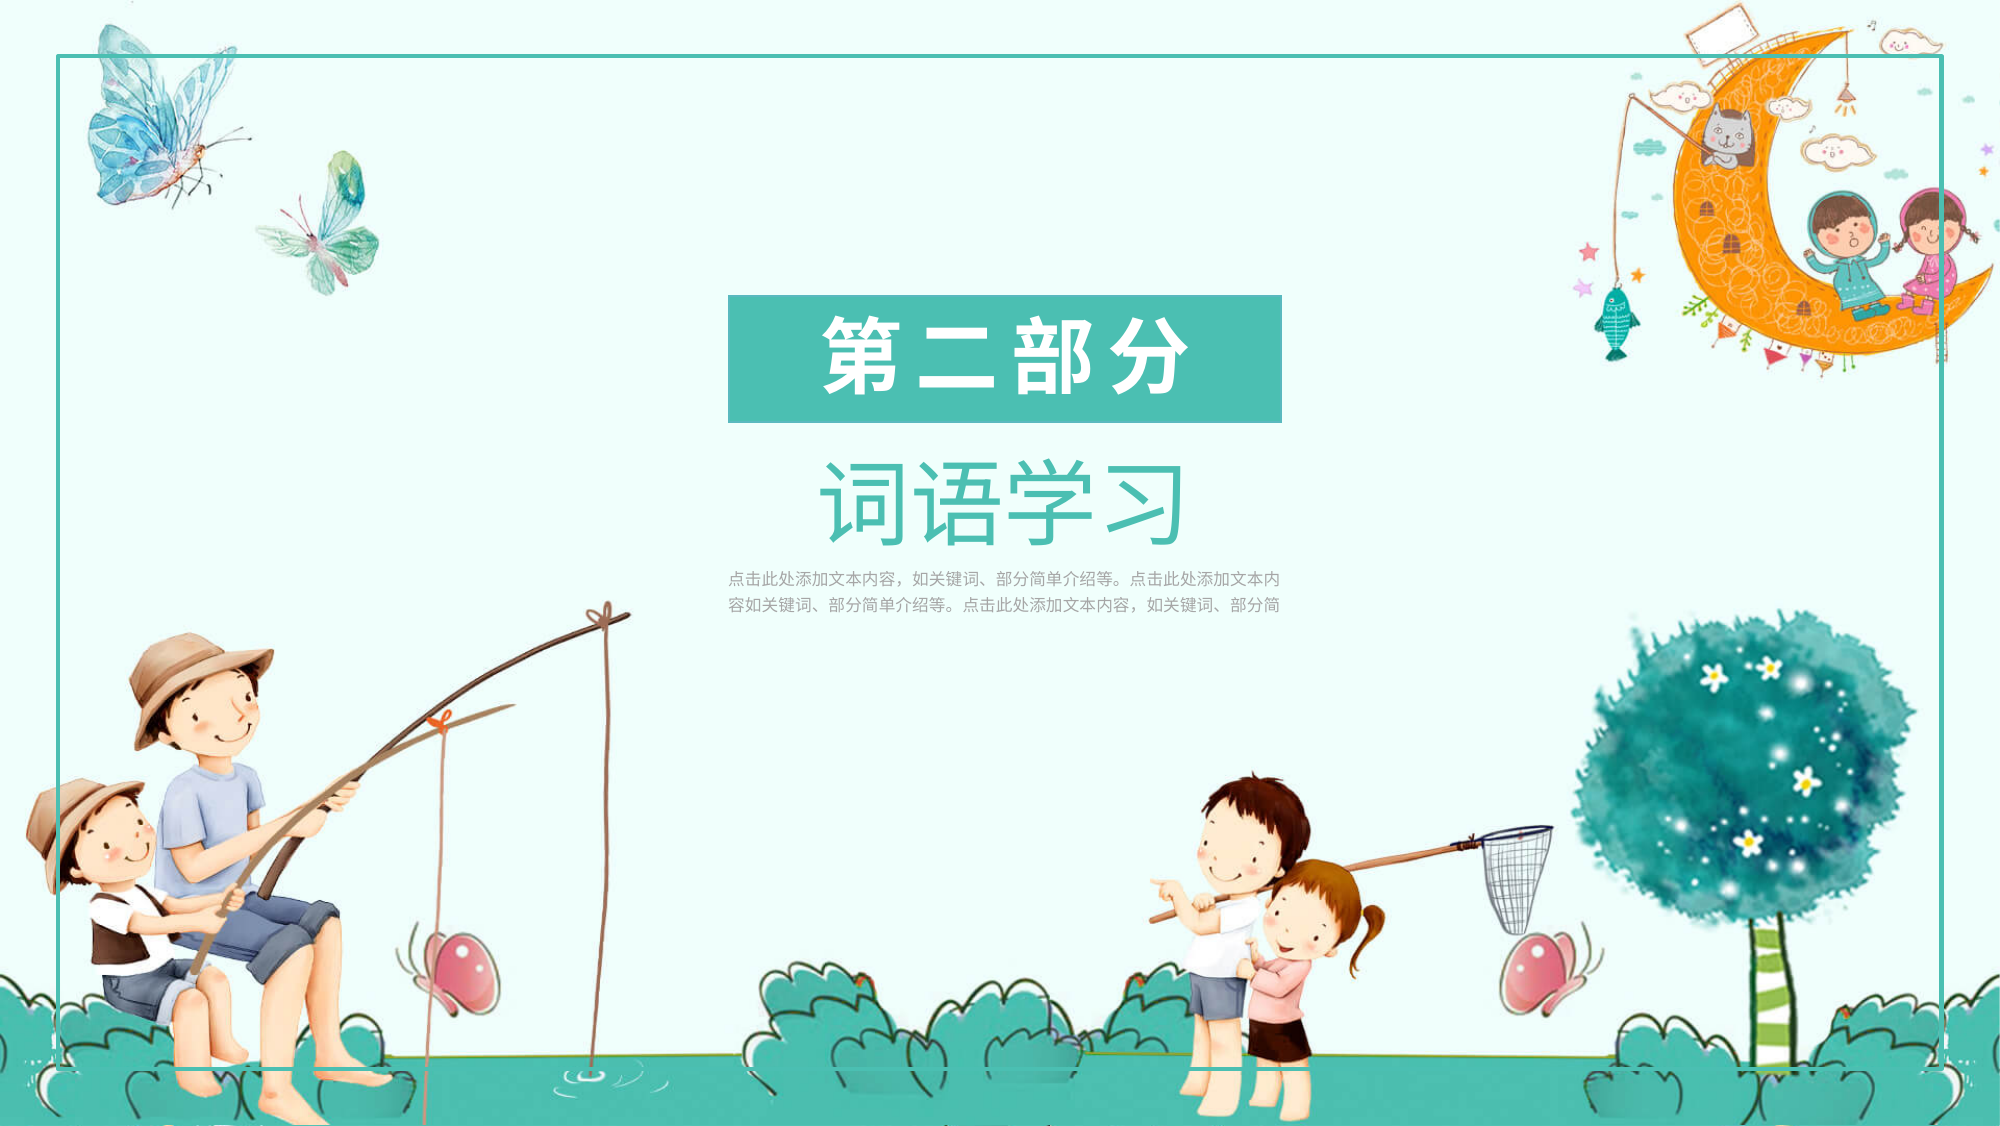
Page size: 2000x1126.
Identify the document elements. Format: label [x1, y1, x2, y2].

picture [0, 0, 2000, 1126]
text_box [707, 436, 1302, 624]
